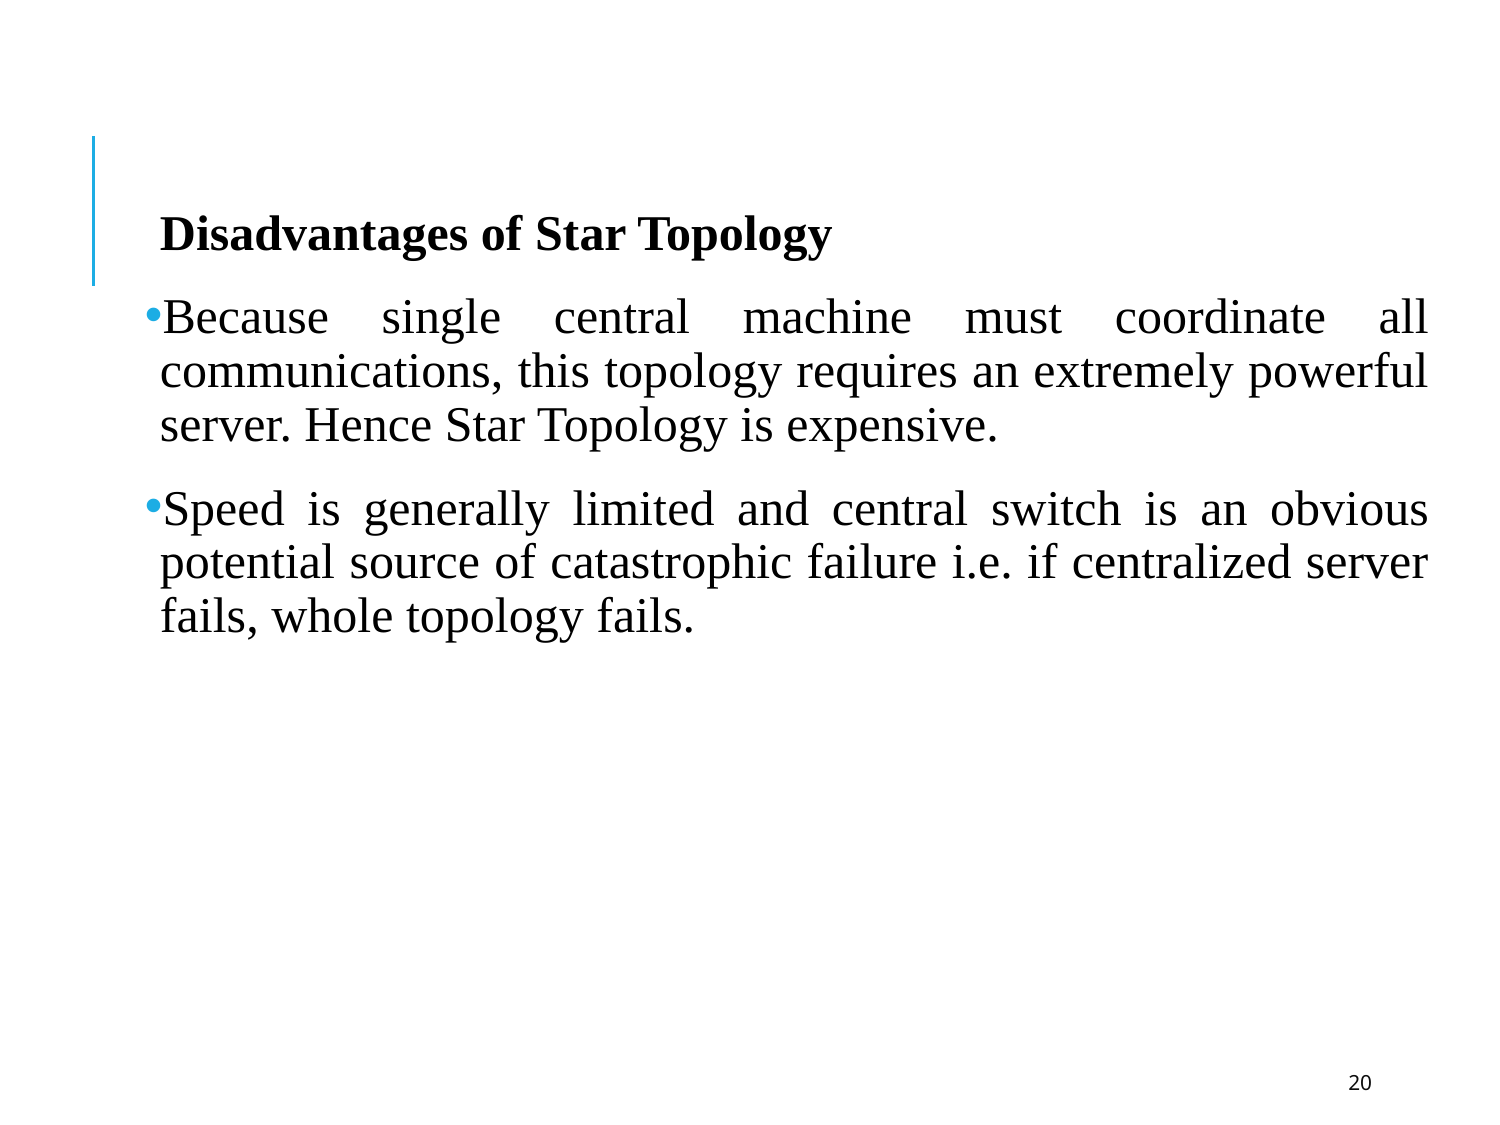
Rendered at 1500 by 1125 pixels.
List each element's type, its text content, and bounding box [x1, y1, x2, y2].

slide_number 20 [1333, 1061, 1454, 1107]
list Disadvantages of Star Topology Because single central machine must coordinate all communications, this topology requires an extremely powerful server. Hence Star Topology is expensive. Speed is generally limited and central switch is an obvious potential source of catastrophic failure i.e. if centralized server fails, whole topology fails. [137, 200, 1438, 860]
